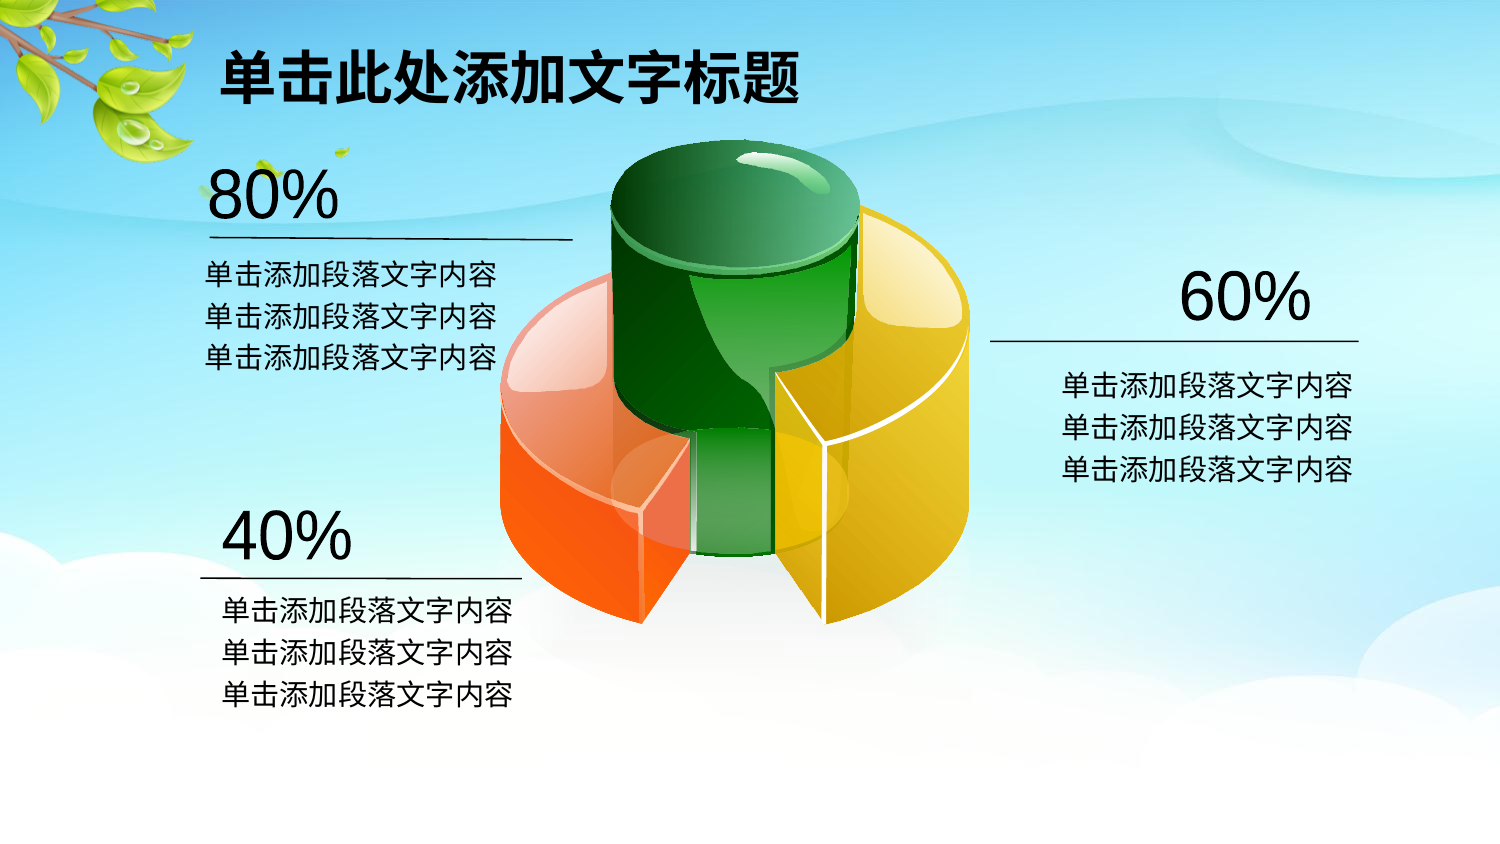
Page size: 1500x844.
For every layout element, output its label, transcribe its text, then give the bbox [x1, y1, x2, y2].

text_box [497, 138, 970, 702]
text_box 单击添加段落文字内容 单击添加段落文字内容 单击添加段落文字内容 [190, 259, 455, 448]
picture [0, 0, 1500, 844]
text_box 单击添加段落文字内容 单击添加段落文字内容 单击添加段落文字内容 [1046, 370, 1311, 560]
text_box 单击添加段落文字内容 单击添加段落文字内容 单击添加段落文字内容 [206, 595, 472, 785]
